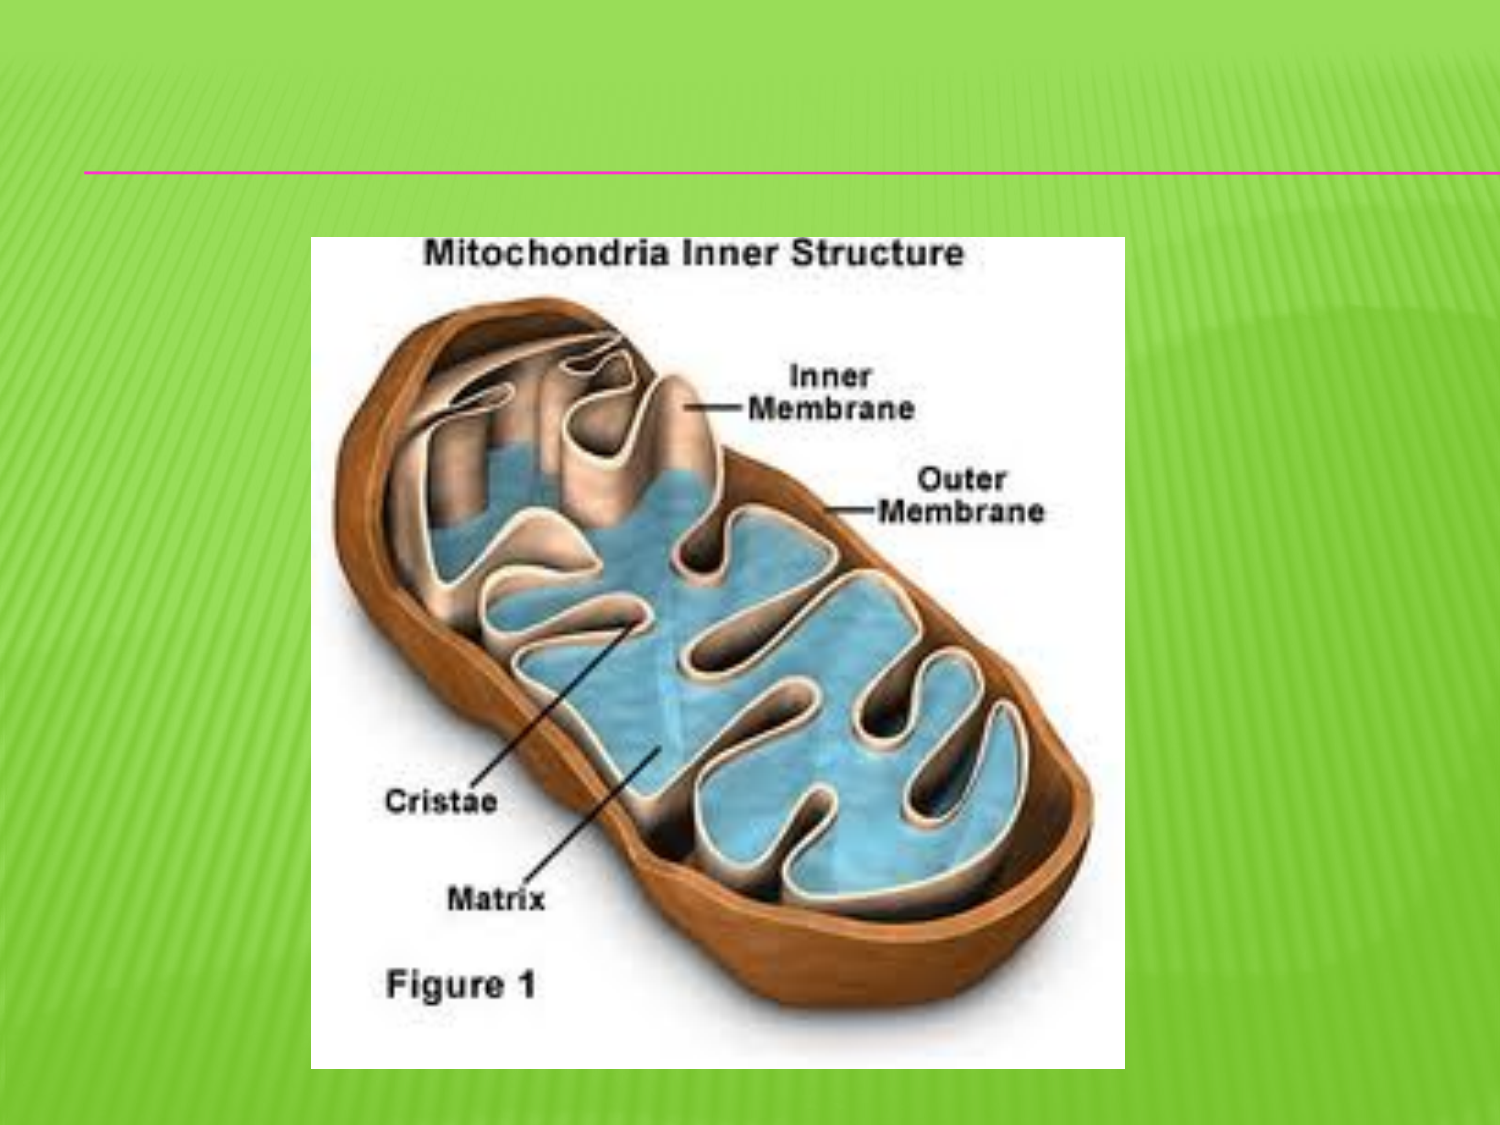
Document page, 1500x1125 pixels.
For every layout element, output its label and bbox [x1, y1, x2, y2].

list [311, 237, 1126, 1070]
